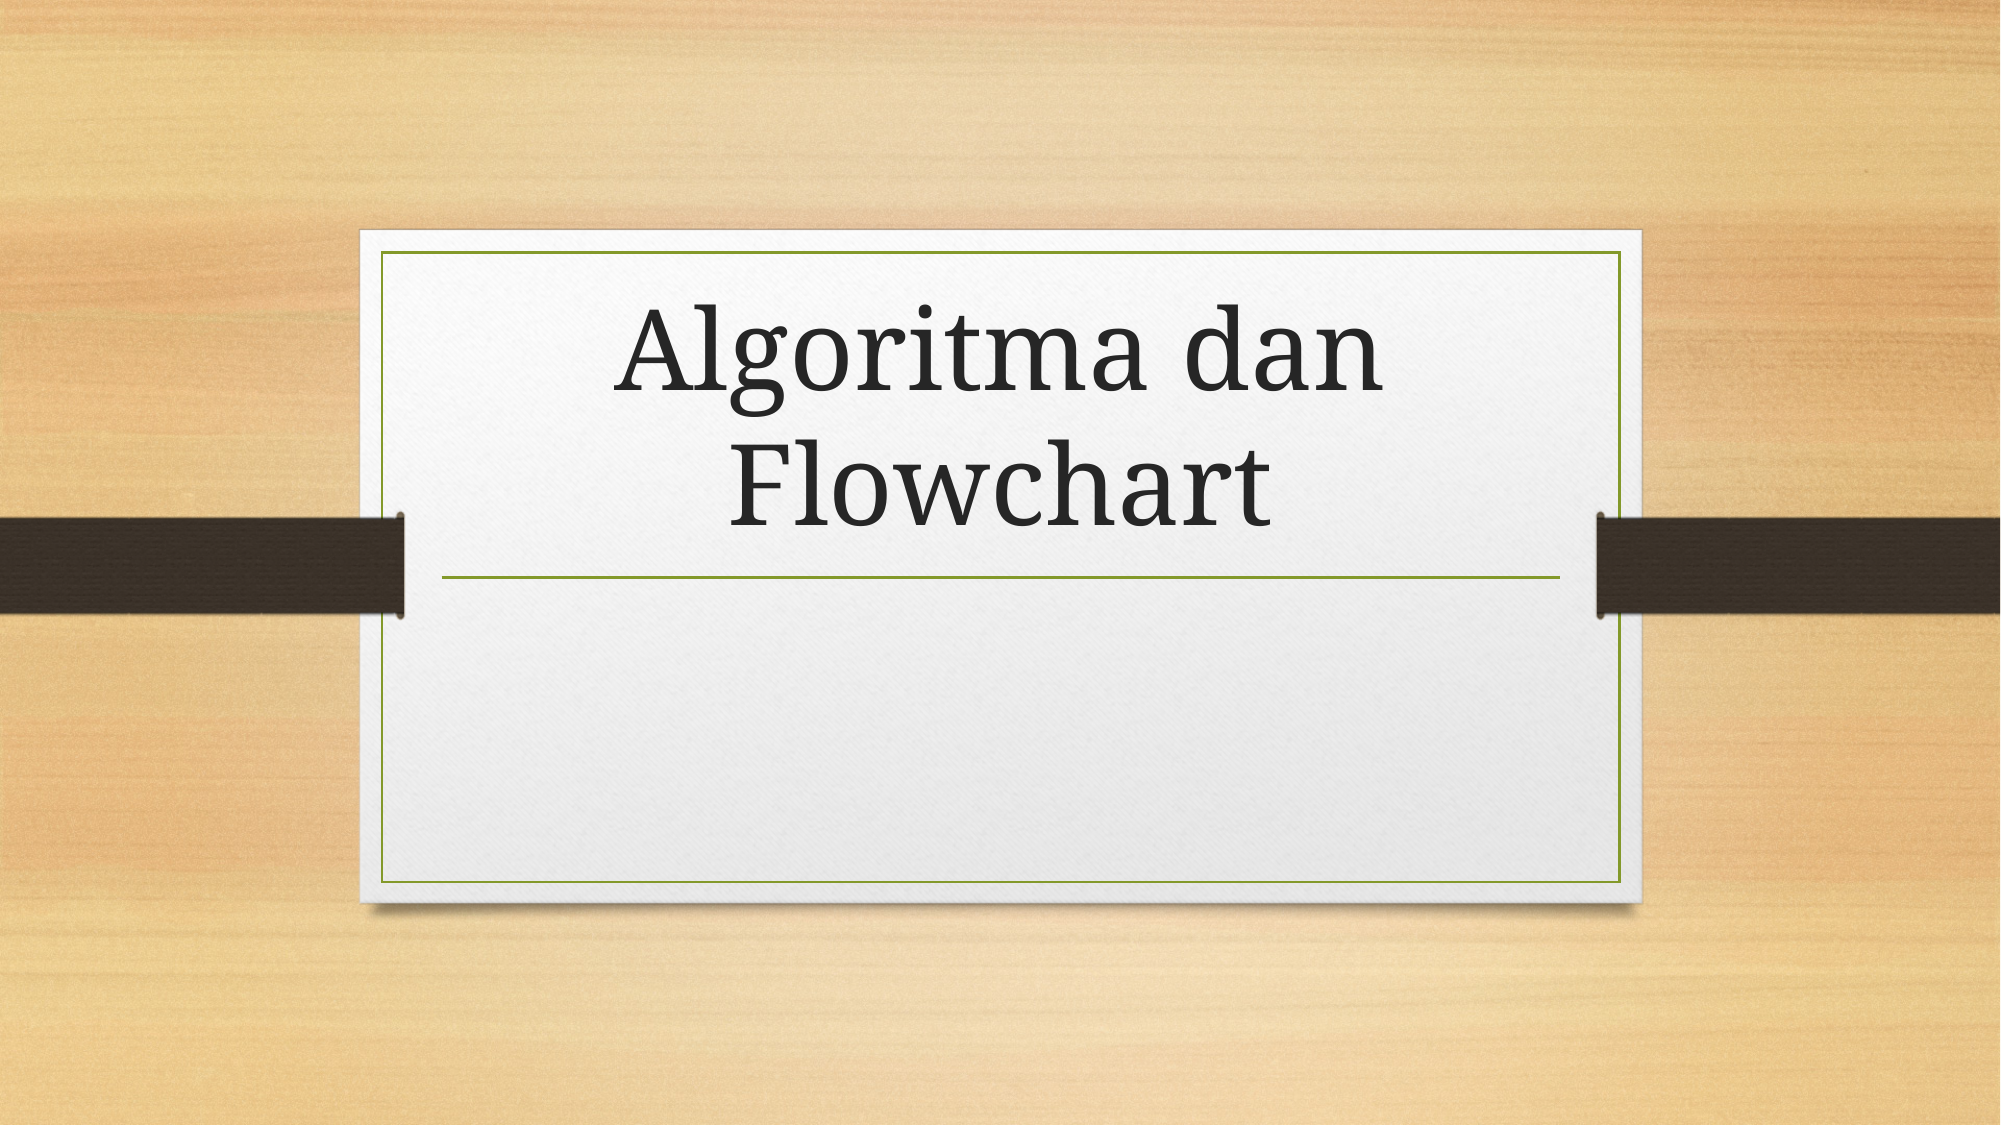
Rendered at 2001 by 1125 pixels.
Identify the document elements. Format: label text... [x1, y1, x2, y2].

picture [0, 0, 2001, 1125]
title Algoritma dan Flowchart [441, 306, 1560, 556]
